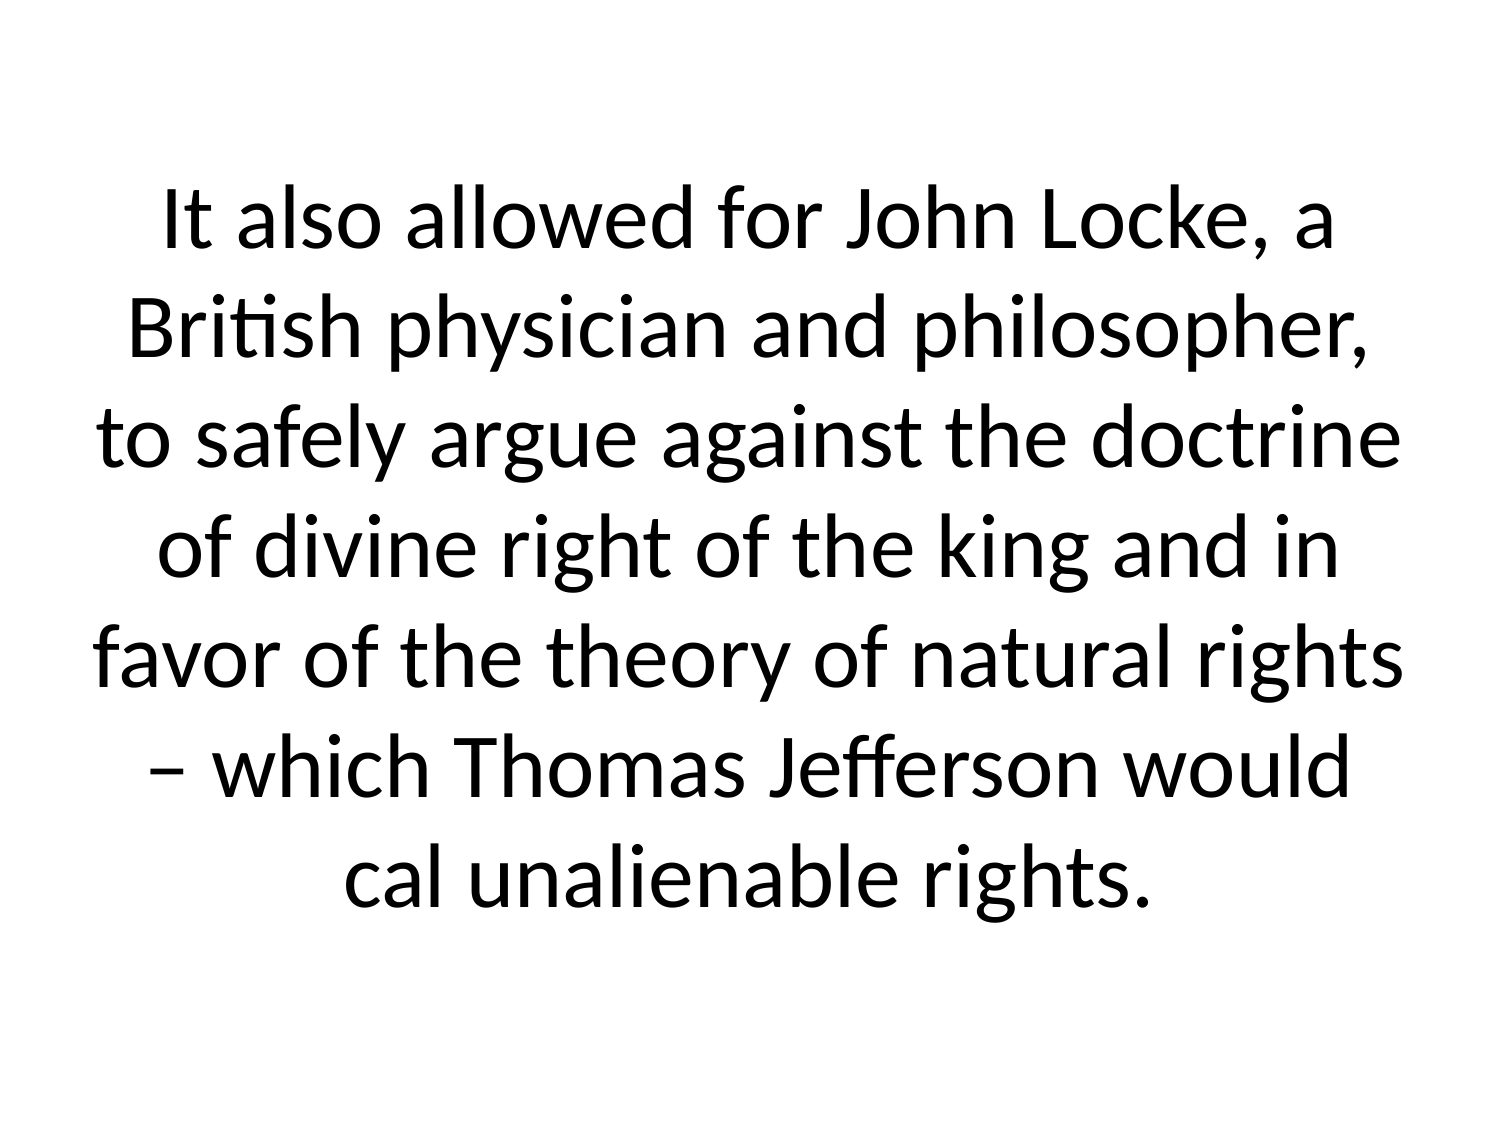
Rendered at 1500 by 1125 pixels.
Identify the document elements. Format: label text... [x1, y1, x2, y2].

title It also allowed for John Locke, a British physician and philosopher, to safely argue against the doctrine of divine right of the king and in favor of the theory of natural rights – which Thomas Jefferson would cal unalienable rights. [74, 44, 1426, 1038]
